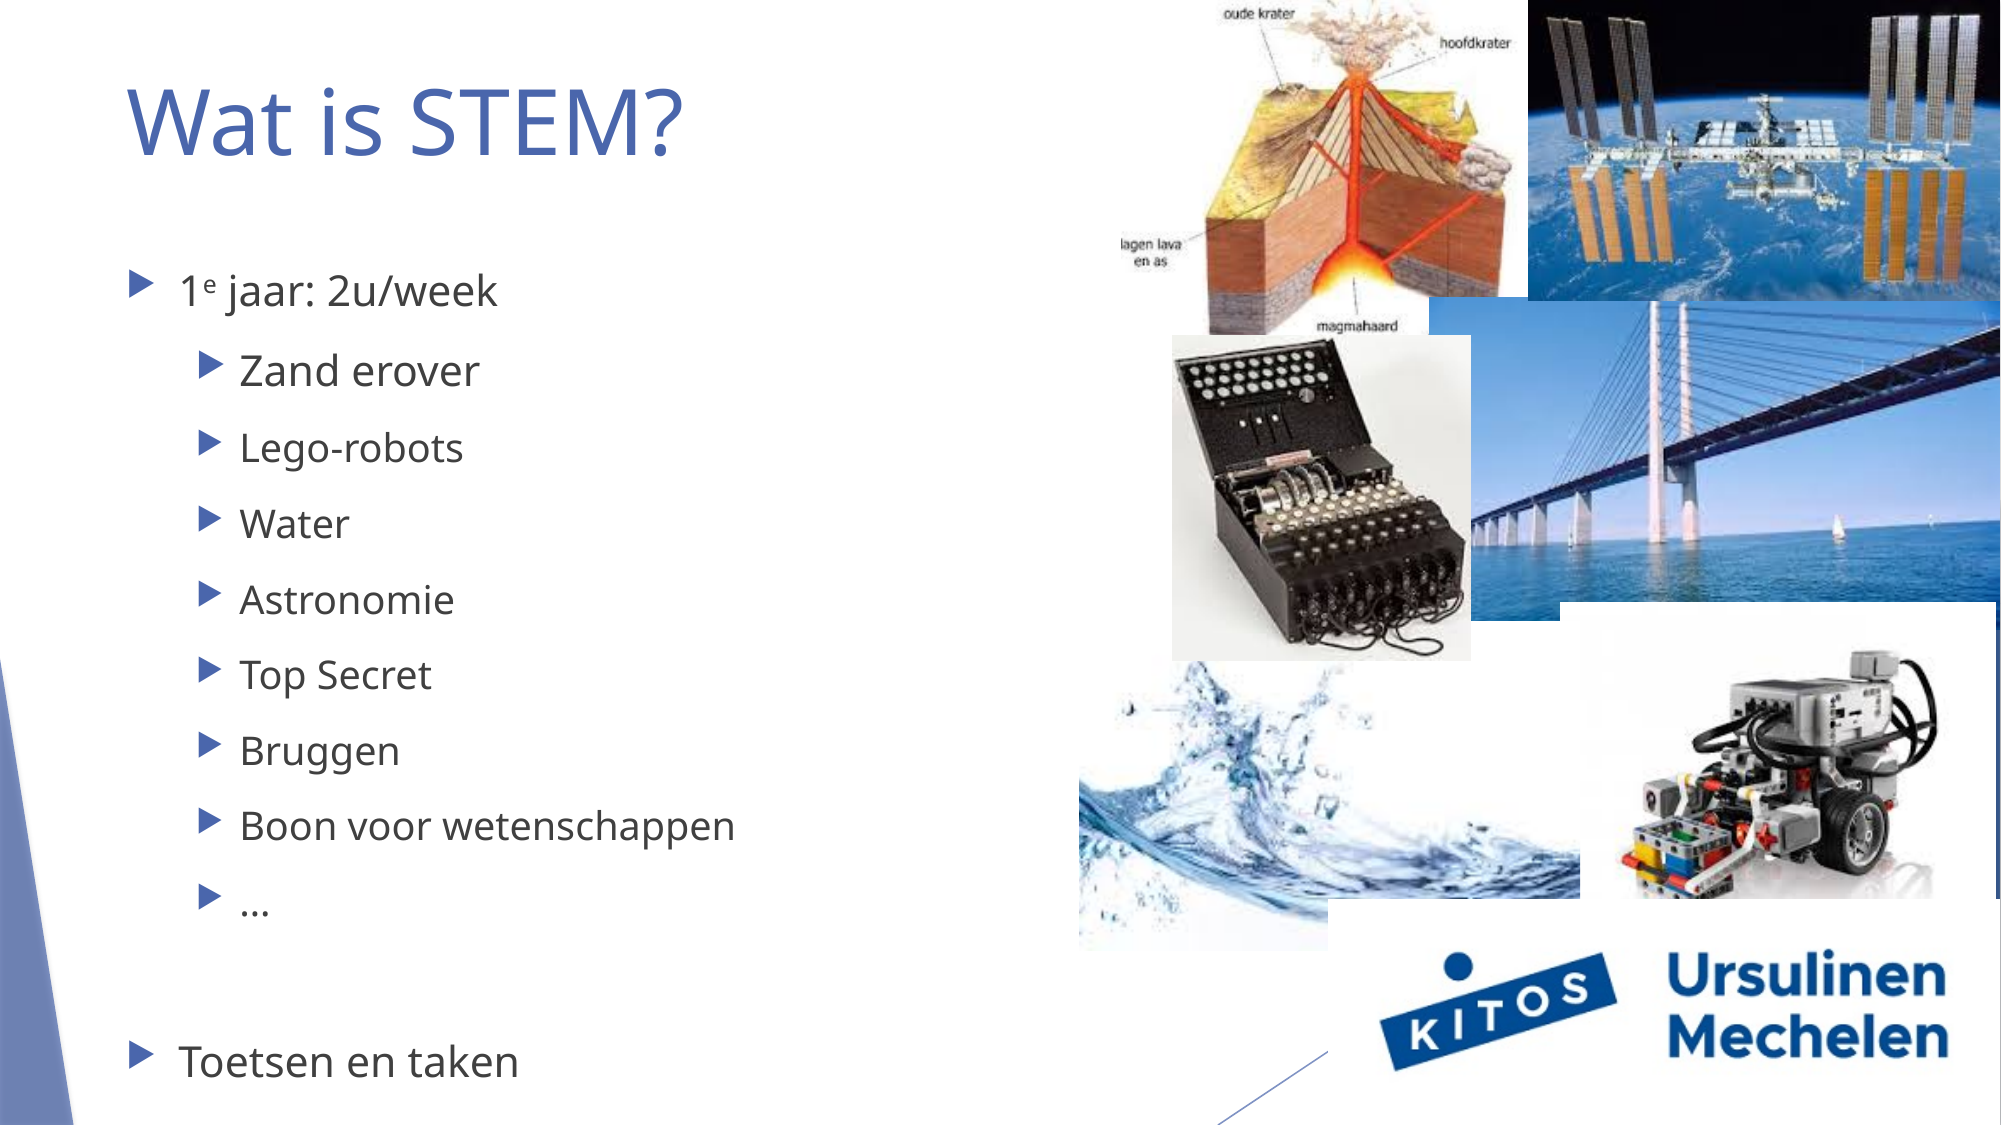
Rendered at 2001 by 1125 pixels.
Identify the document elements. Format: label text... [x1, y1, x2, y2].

picture [1078, 0, 2000, 1125]
list 1e jaar: 2u/week Zand erover Lego-robots Water Astronomie Top Secret Bruggen Boon voor wetenschappen … Toetsen en taken [111, 242, 1322, 1101]
title Wat is STEM? [111, 56, 1116, 242]
